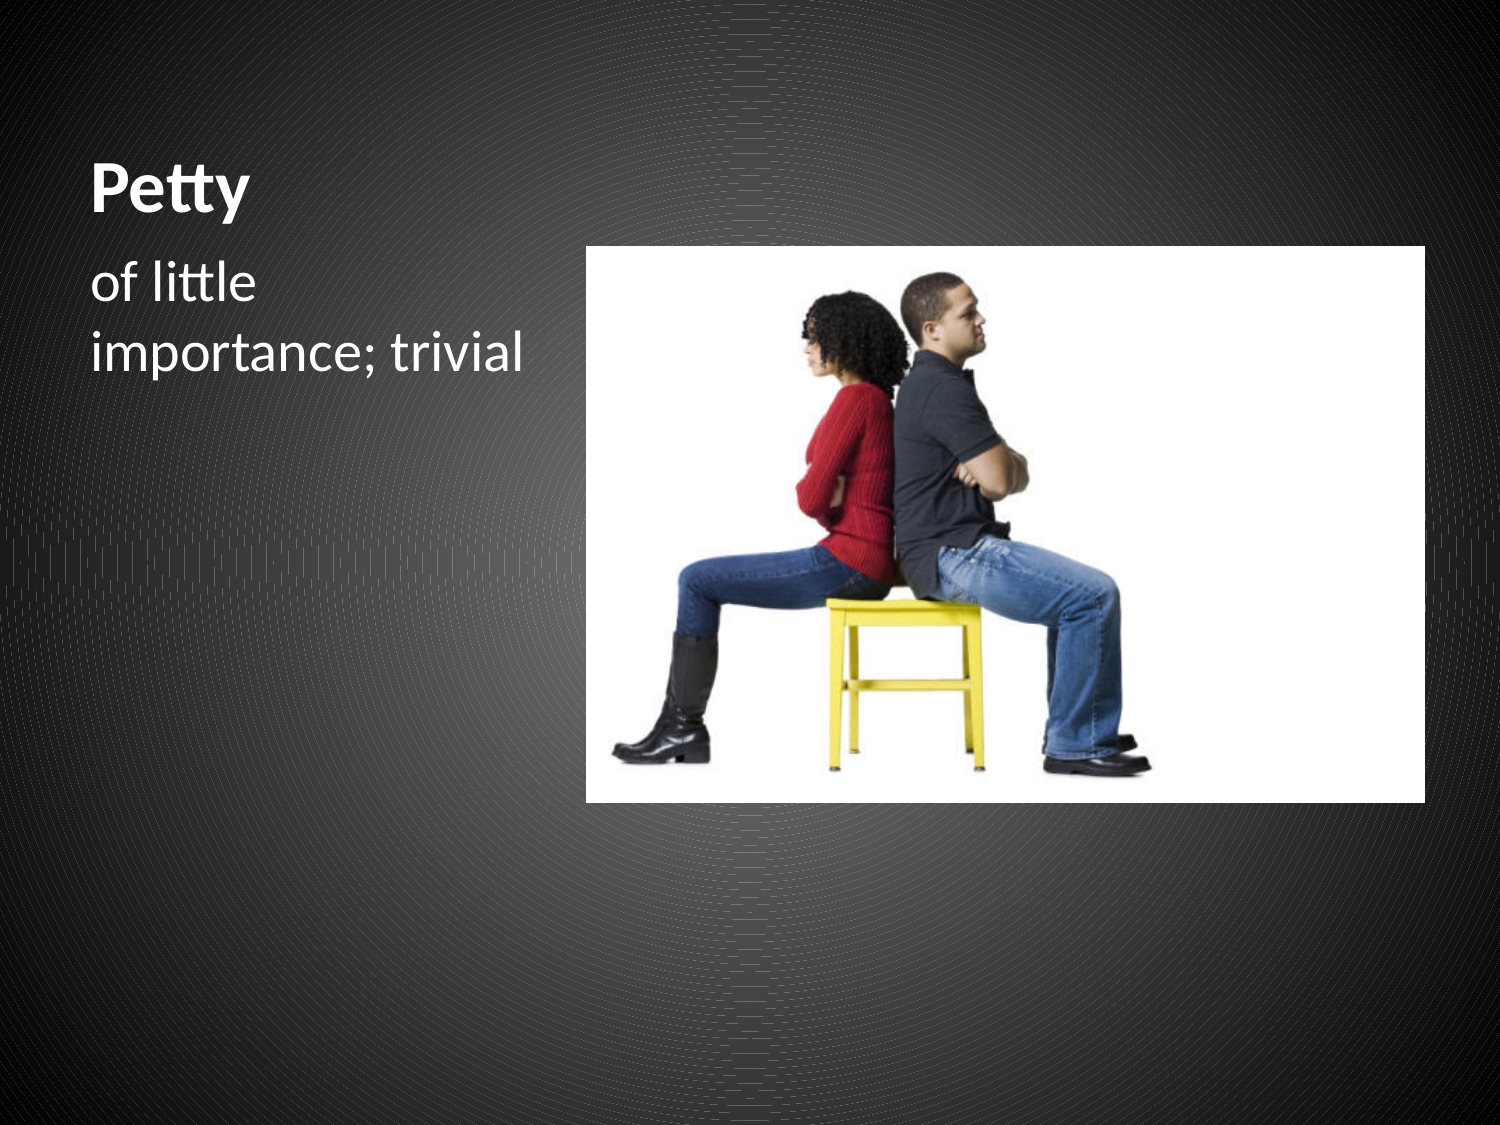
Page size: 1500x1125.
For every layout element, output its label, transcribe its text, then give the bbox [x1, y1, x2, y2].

list of little importance; trivial [75, 235, 569, 1005]
title Petty [75, 44, 569, 235]
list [586, 44, 1426, 1006]
